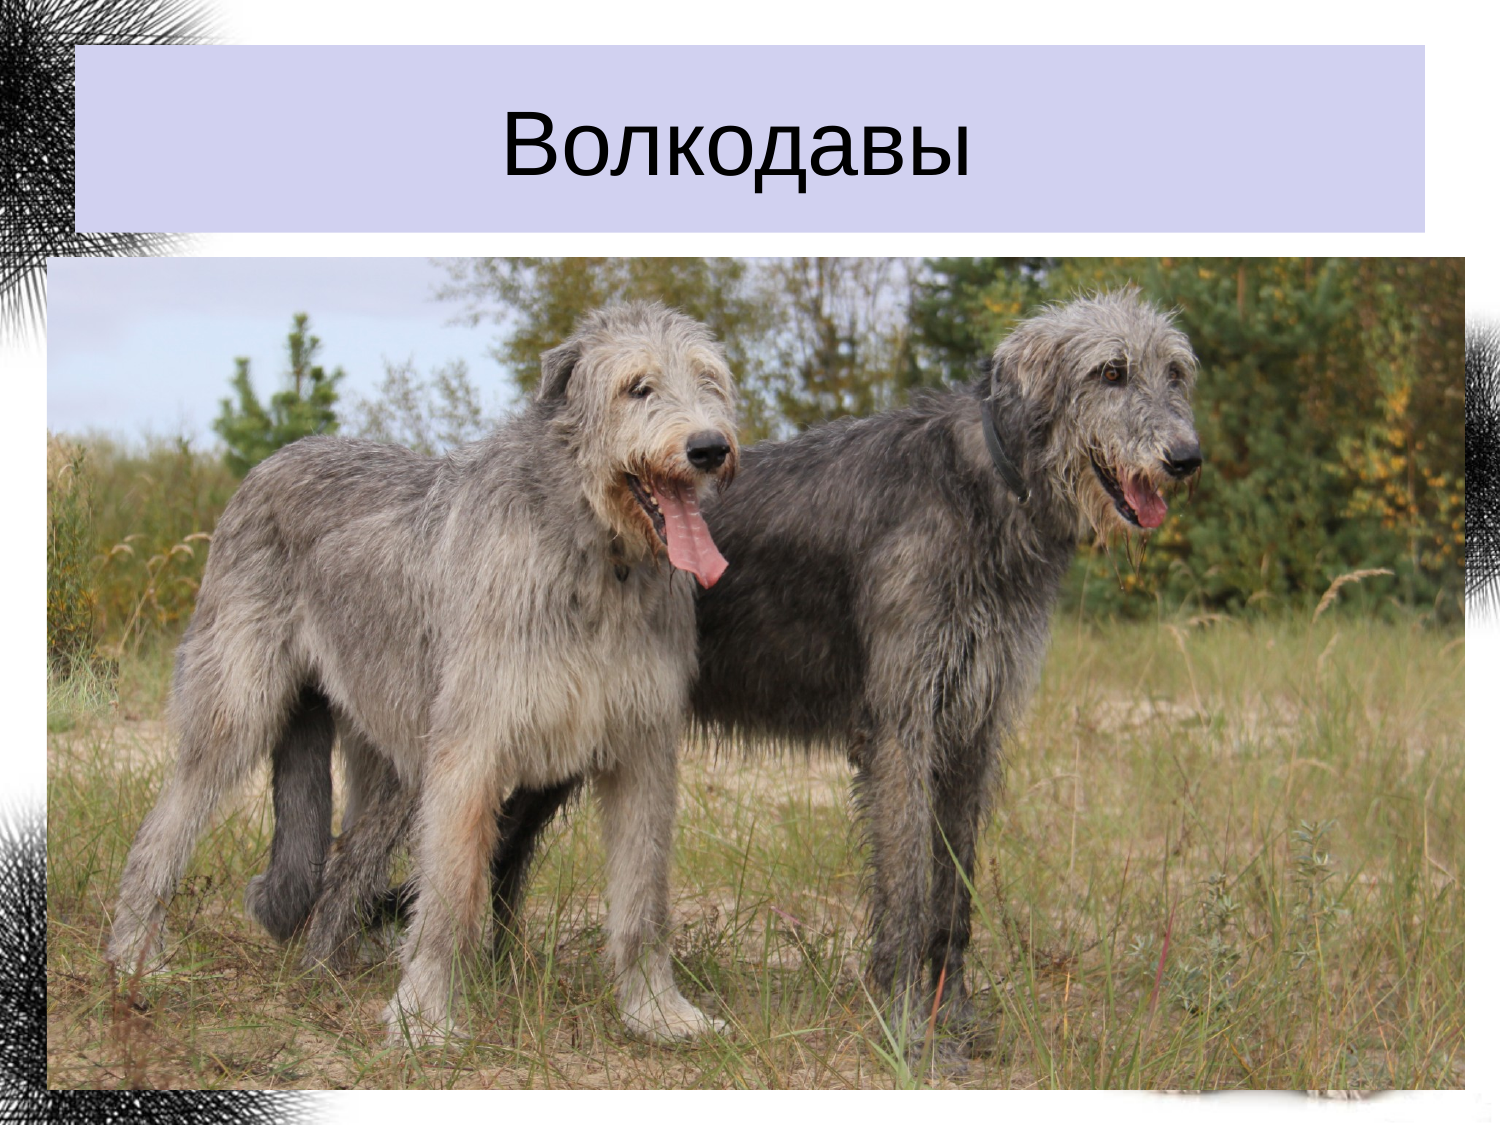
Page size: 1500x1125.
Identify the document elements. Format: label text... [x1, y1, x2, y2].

title Волкодавы [75, 45, 1425, 233]
picture [0, 0, 1500, 1125]
